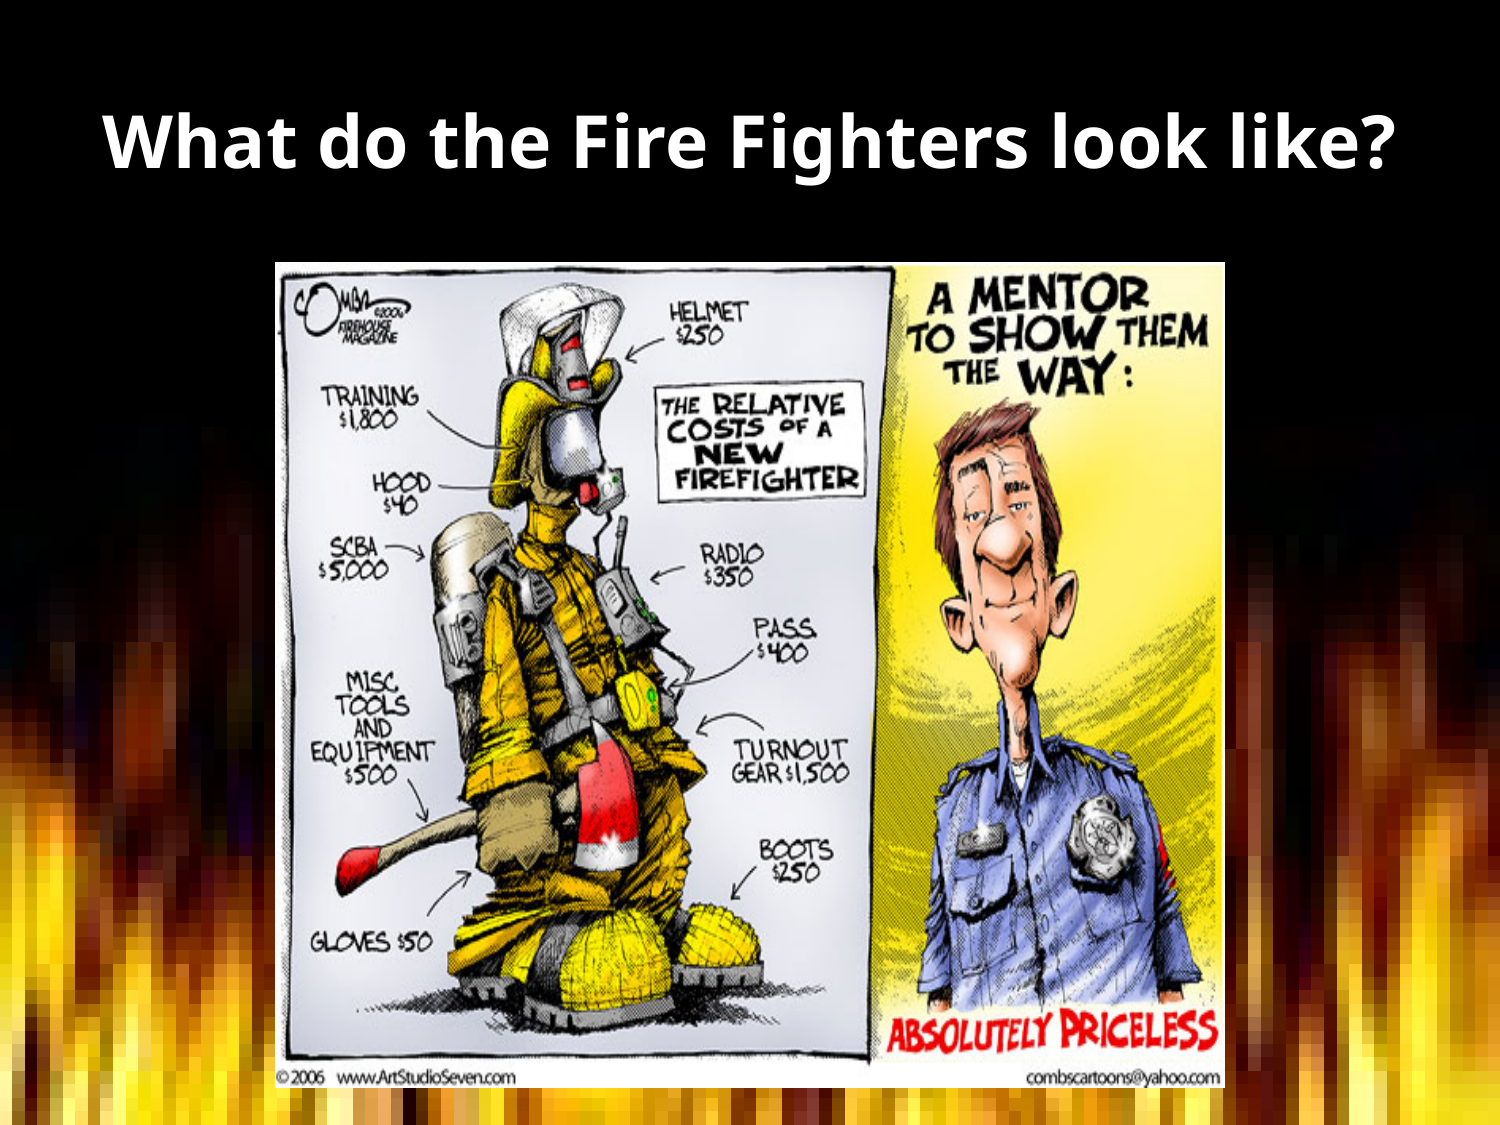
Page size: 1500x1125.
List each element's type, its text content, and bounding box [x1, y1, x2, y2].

title What do the Fire Fighters look like? [75, 45, 1425, 233]
picture [0, 0, 1500, 1125]
